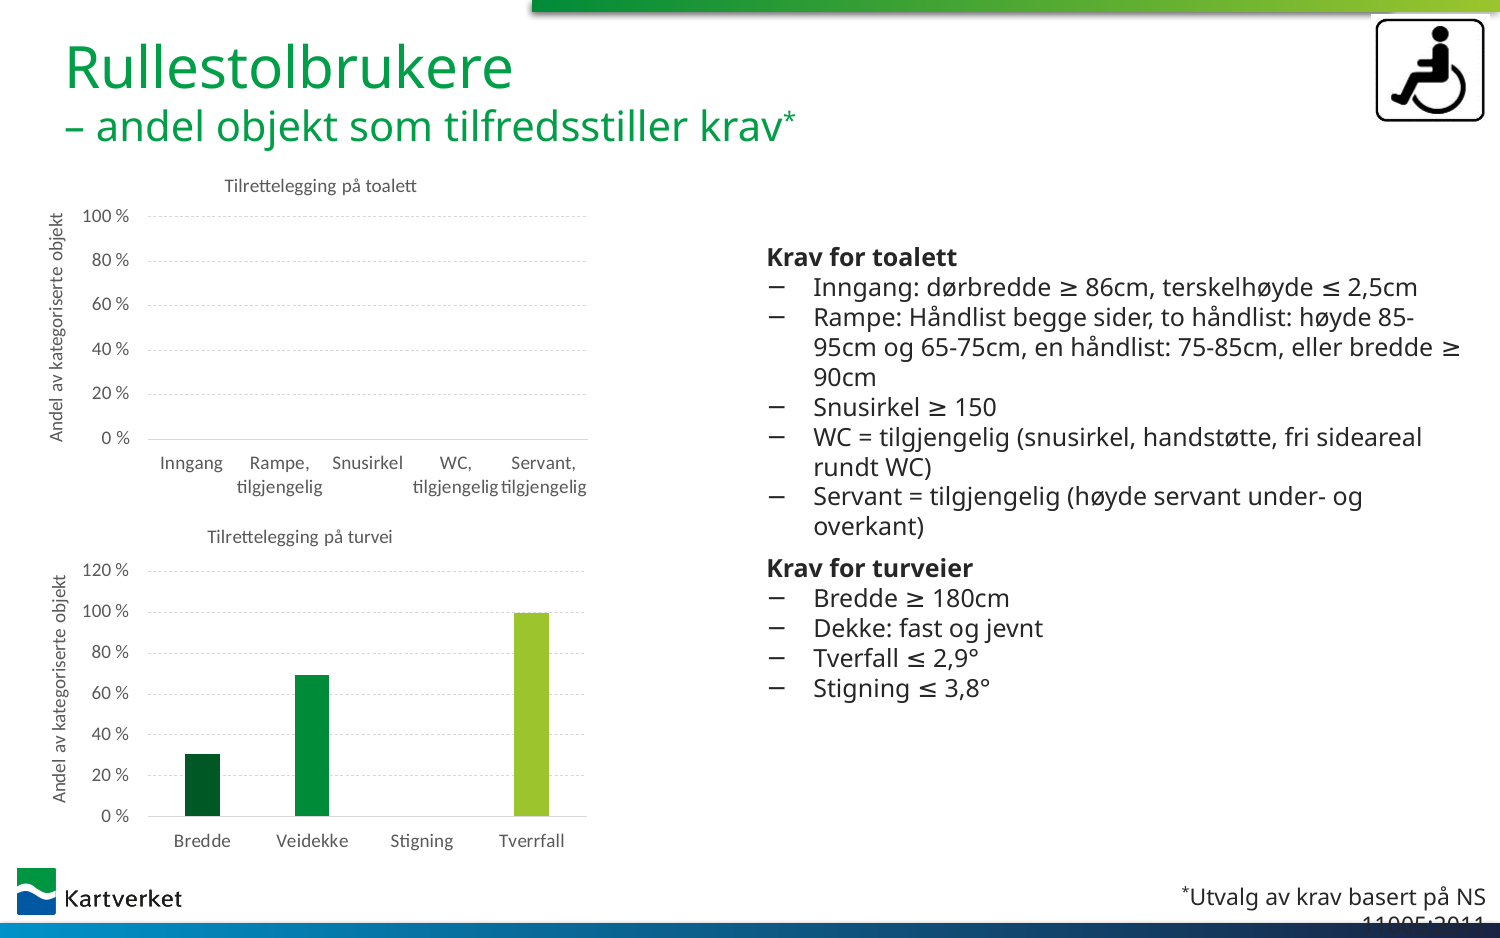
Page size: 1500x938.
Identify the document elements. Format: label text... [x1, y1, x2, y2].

picture [41, 166, 599, 505]
text_box Rullestolbrukere – andel objekt som tilfredsstiller krav* [49, 14, 1431, 158]
picture [1371, 13, 1491, 127]
picture [41, 520, 598, 859]
text_box Krav for turveier Bredde ≥ 180cm Dekke: fast og jevnt Tverfall ≤ 2,9° Stigning ≤ 3,8° [751, 545, 1483, 710]
text_box *Utvalg av krav basert på NS 11005:2011 [1068, 873, 1500, 938]
text_box Krav for toalett Inngang: dørbredde ≥ 86cm, terskelhøyde ≤ 2,5cm Rampe: Håndlist begge sider, to håndlist: høyde 85-95cm og 65-75cm, en håndlist: 75-85cm, eller bredde ≥ 90cm Snusirkel ≥ 150 WC = tilgjengelig (snusirkel, handstøtte, fri sideareal rundt WC) Servant = tilgjengelig (høyde servant under- og overkant) [751, 234, 1483, 545]
